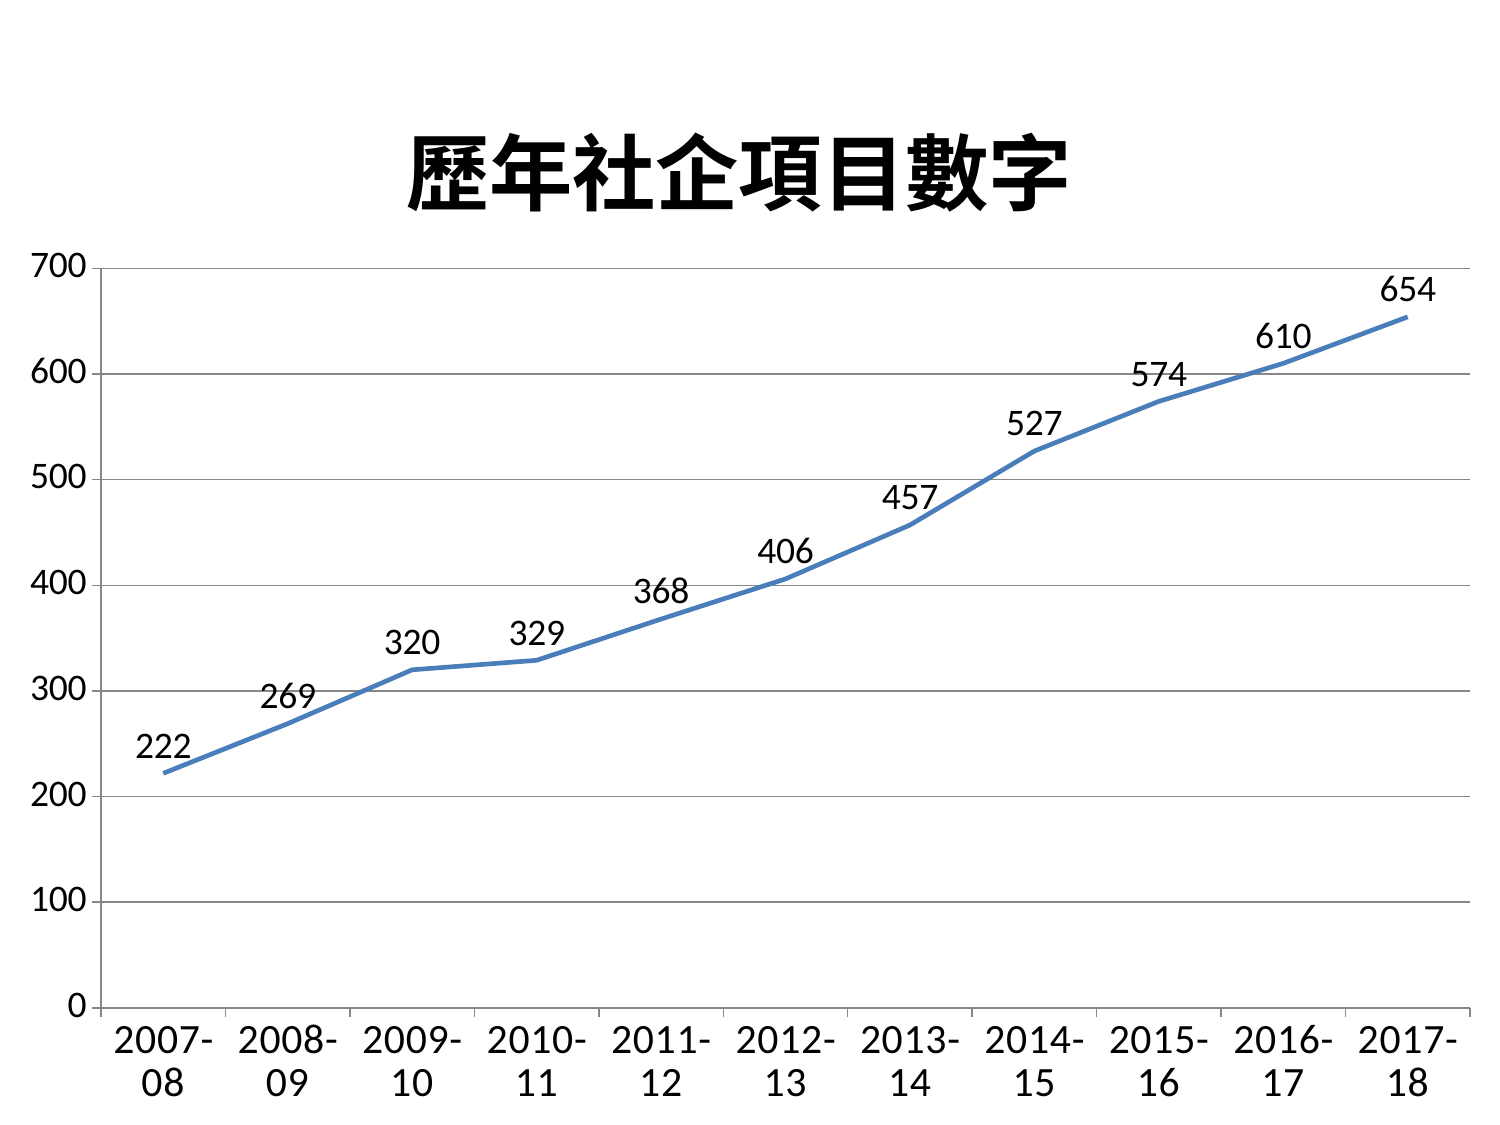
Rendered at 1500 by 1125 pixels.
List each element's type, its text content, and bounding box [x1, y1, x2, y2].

chart [0, 231, 1500, 1125]
title 歷年社企項目數字 [383, 101, 1095, 231]
